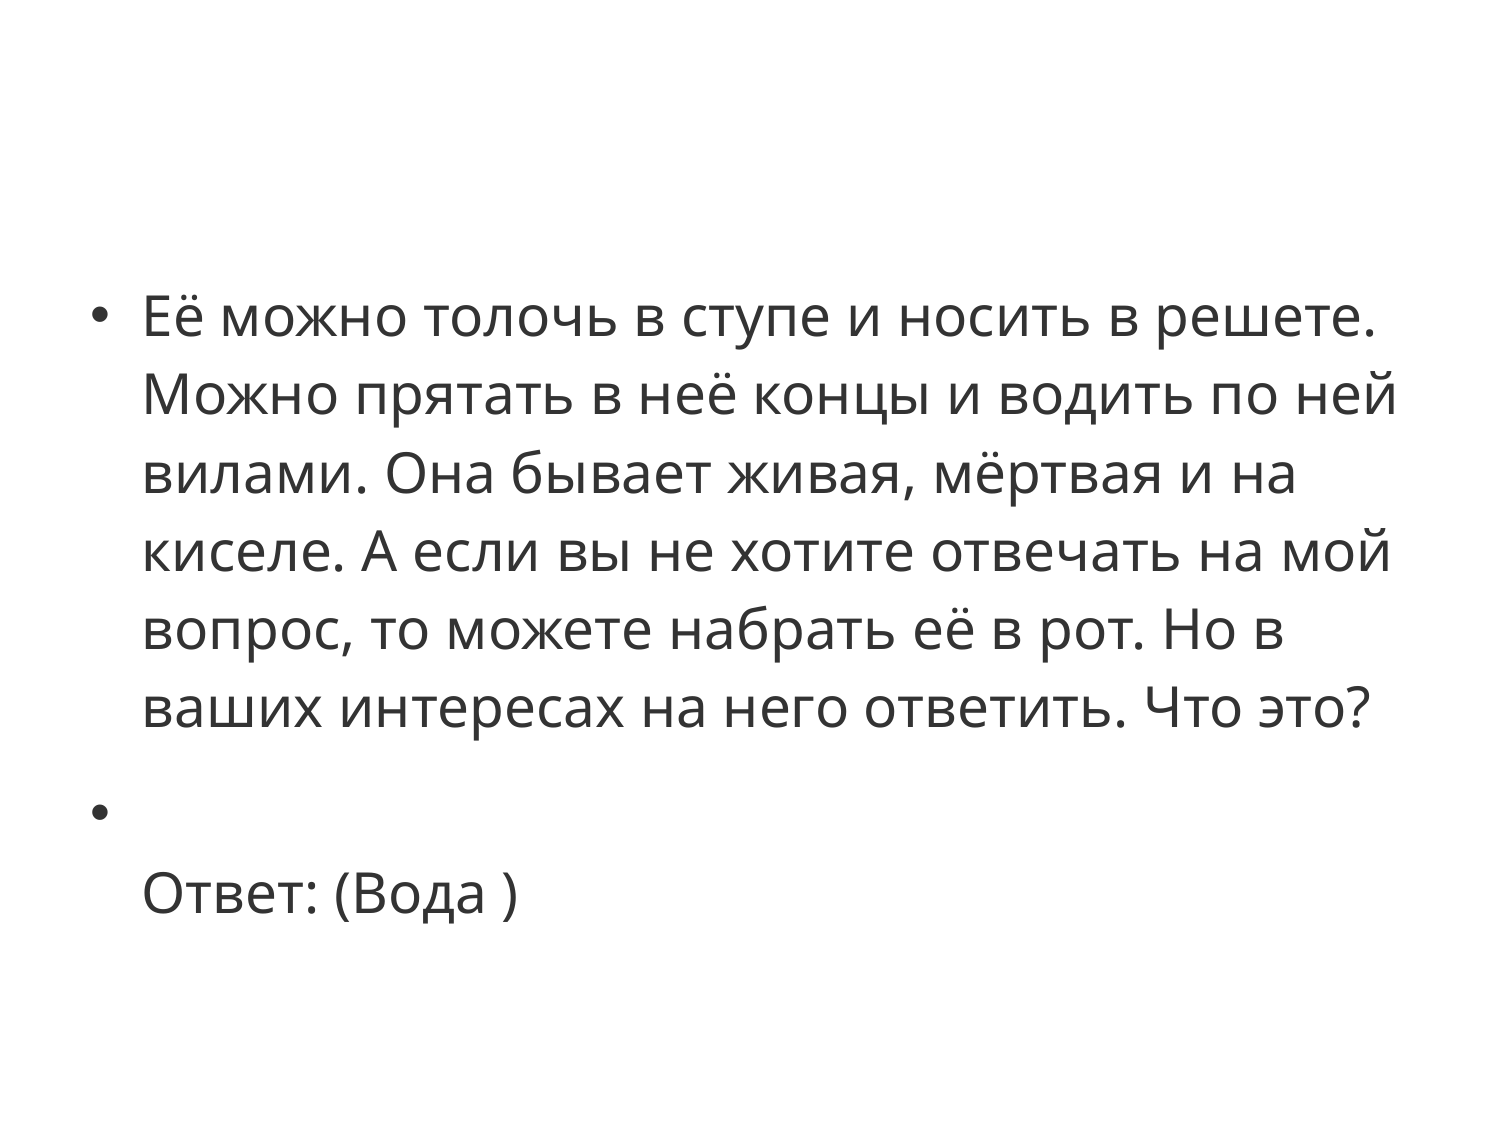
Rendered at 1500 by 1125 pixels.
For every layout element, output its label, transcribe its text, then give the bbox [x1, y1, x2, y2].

list Её можно толочь в ступе и носить в решете. Можно прятать в неё концы и водить по ней вилами. Она бывает живая, мёртвая и на киселе. А если вы не хотите отвечать на мой вопрос, то можете набрать её в рот. Но в ваших интересах на него ответить. Что это? Ответ: (Вода ) [75, 262, 1425, 1005]
